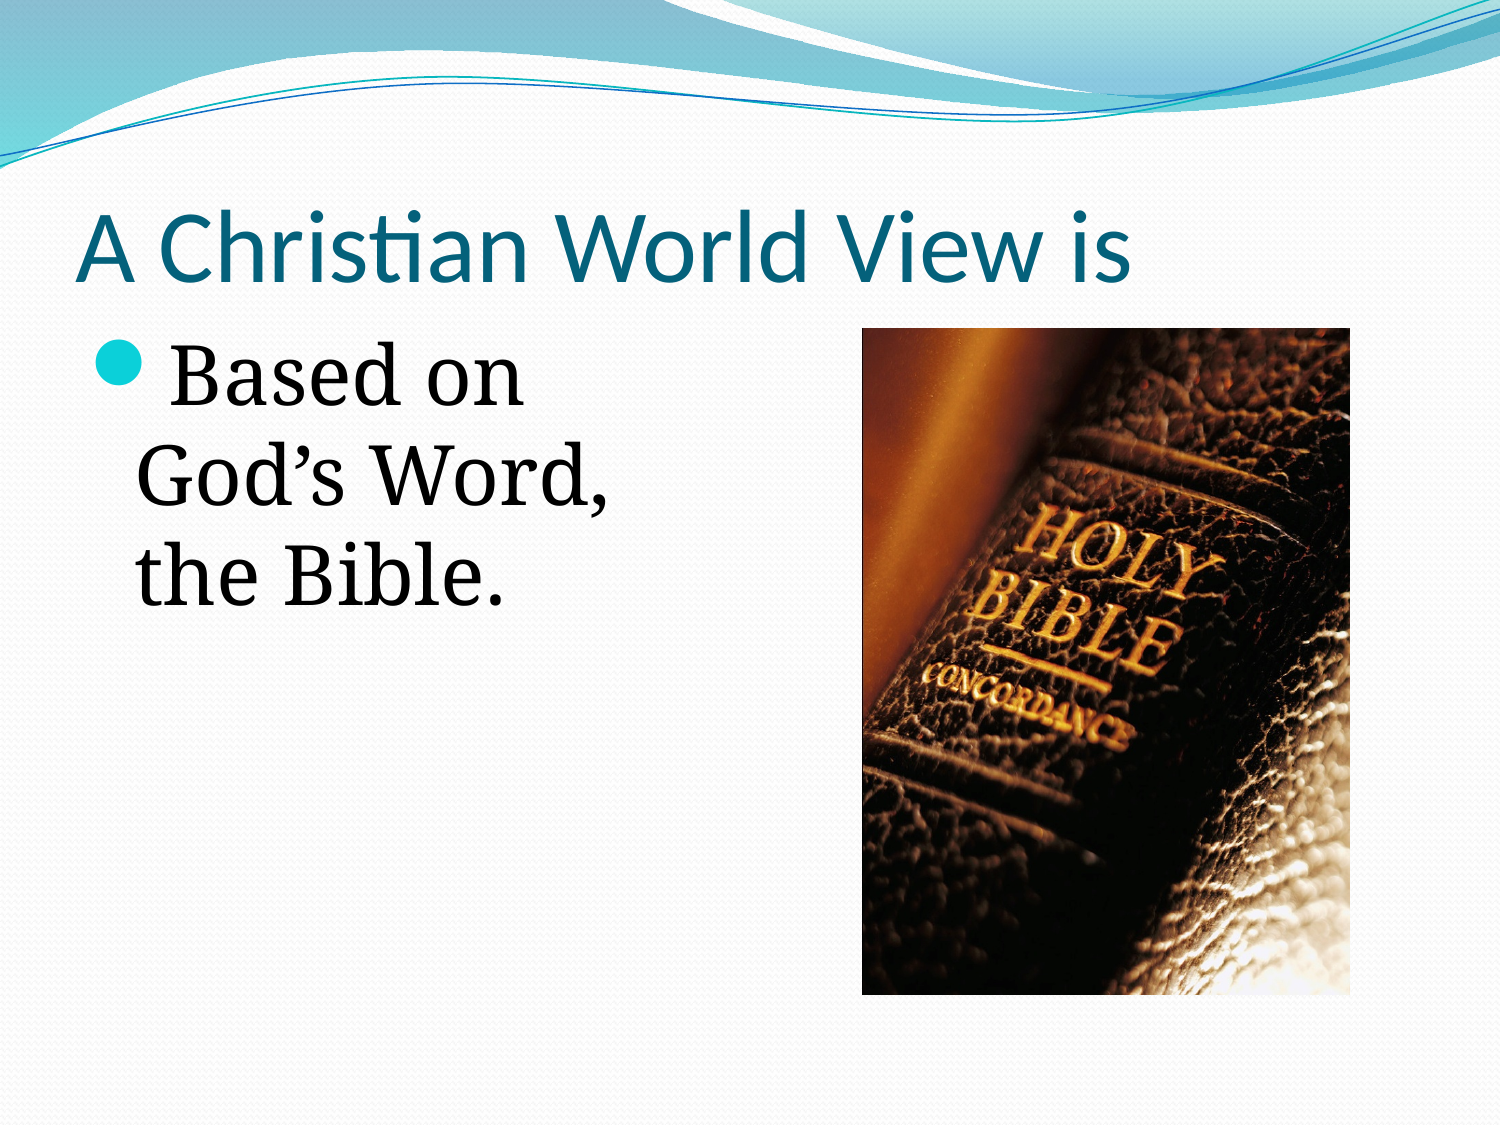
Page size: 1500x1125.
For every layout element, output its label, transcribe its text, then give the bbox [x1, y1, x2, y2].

list Based on God’s Word, the Bible. [75, 314, 738, 1043]
title A Christian World View is [75, 115, 1425, 303]
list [862, 328, 1351, 995]
